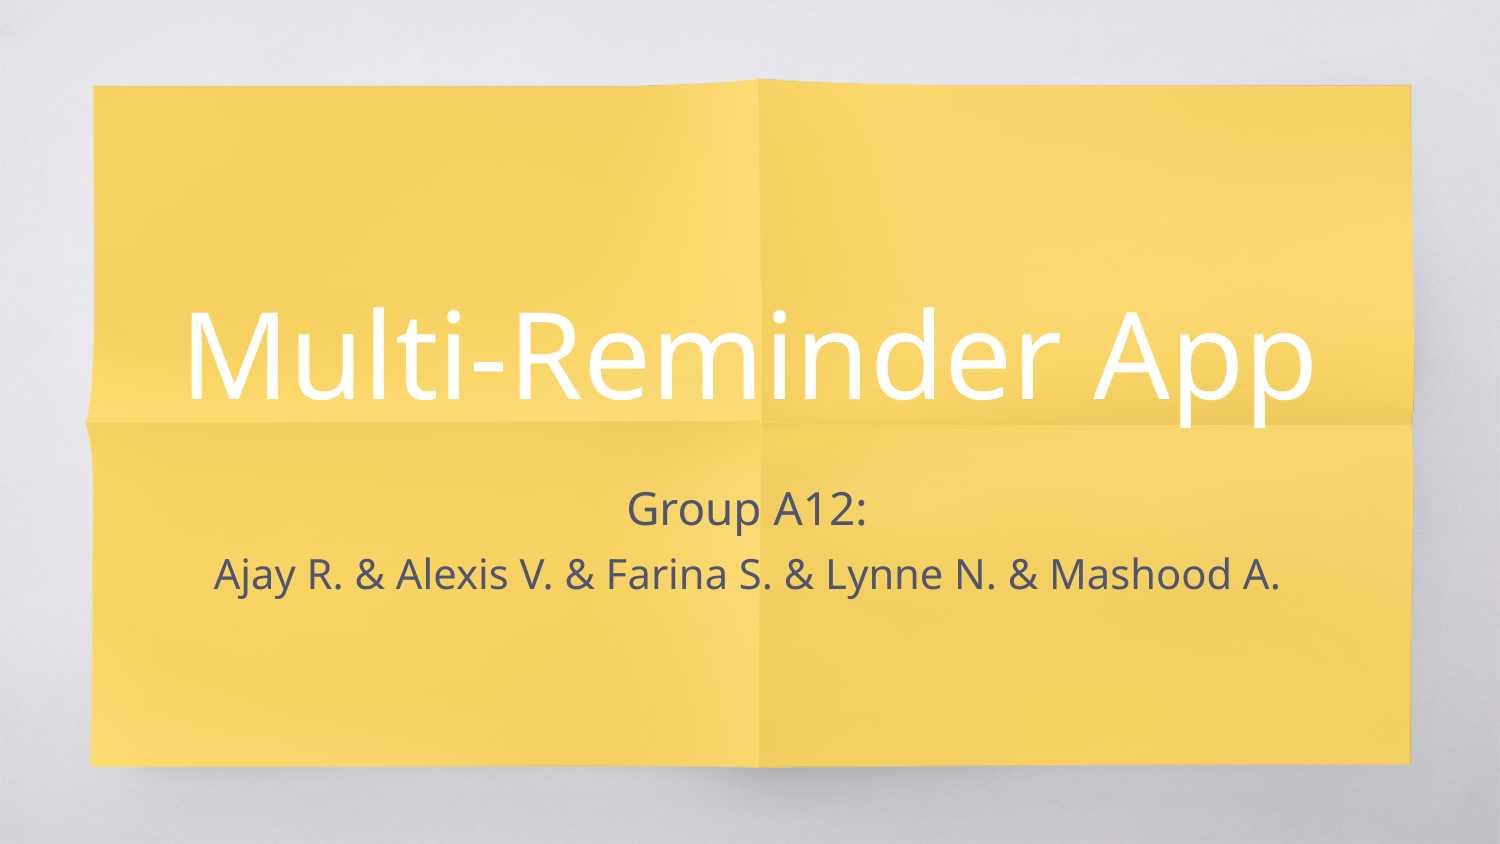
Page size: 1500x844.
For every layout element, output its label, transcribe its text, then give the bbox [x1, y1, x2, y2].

subtitle Group A12: Ajay R. & Alexis V. & Farina S. & Lynne N. & Mashood A. [105, 464, 1401, 626]
picture [0, 0, 1500, 844]
title Multi-Reminder App [51, 183, 1449, 520]
